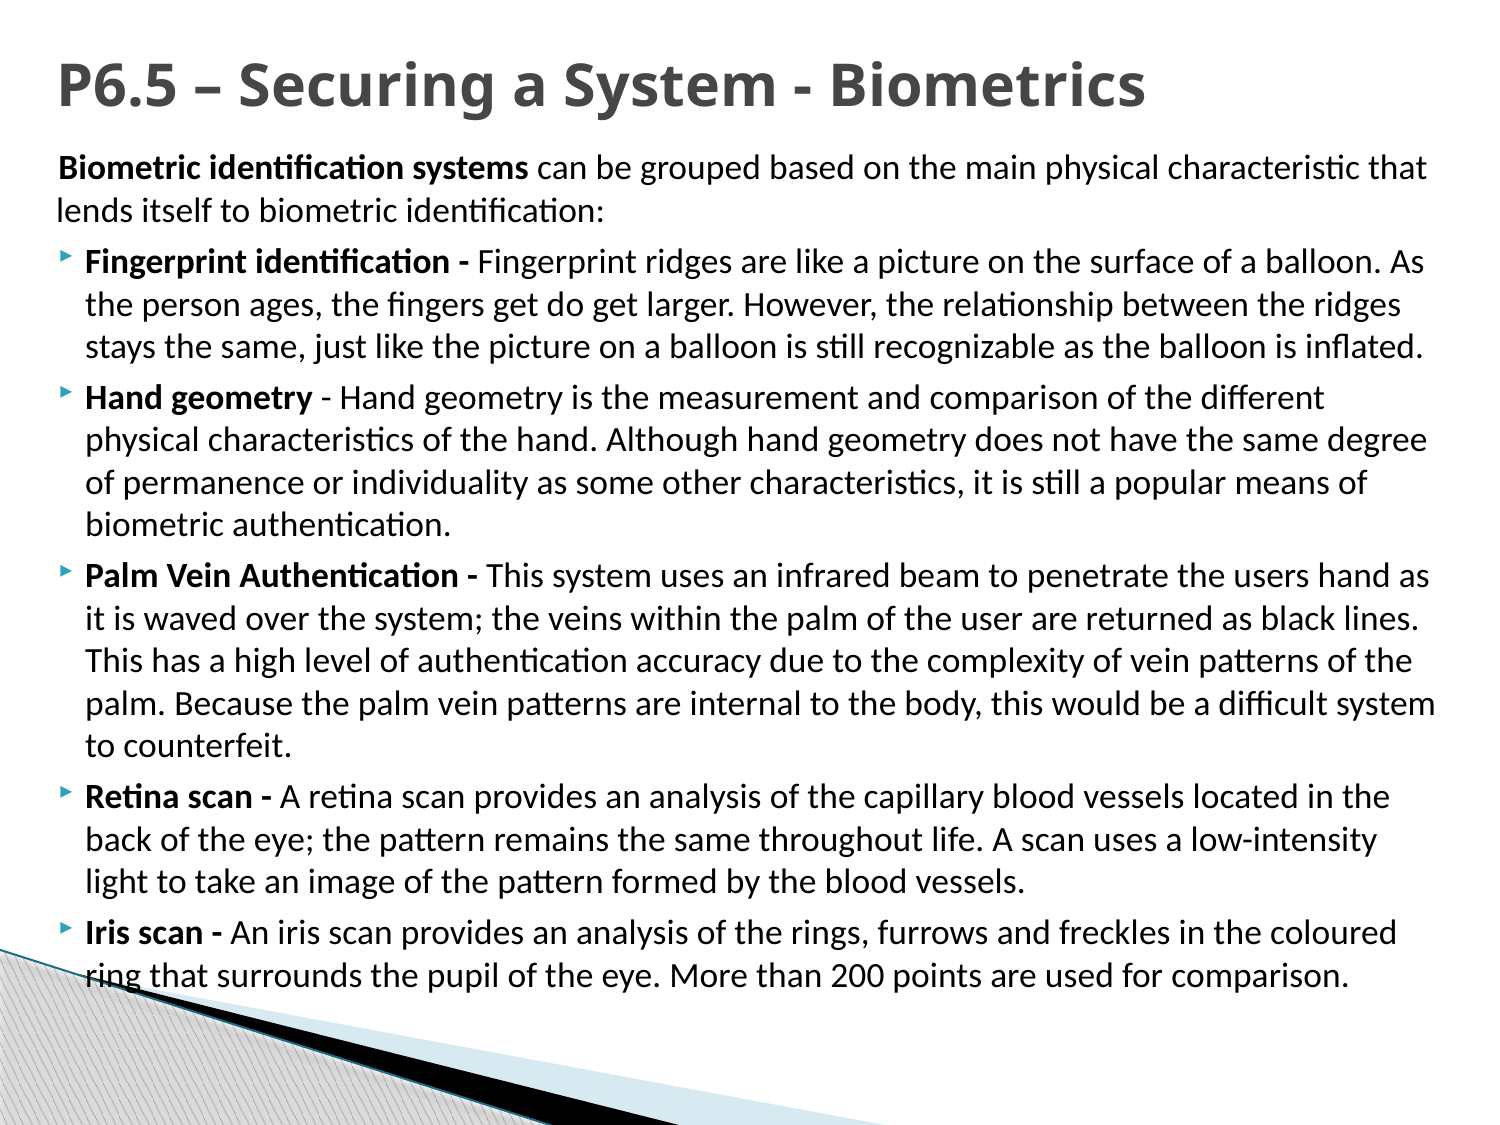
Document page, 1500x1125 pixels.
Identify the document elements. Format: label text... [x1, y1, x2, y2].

list Biometric identification systems can be grouped based on the main physical characteristic that lends itself to biometric identification: Fingerprint identification - Fingerprint ridges are like a picture on the surface of a balloon. As the person ages, the fingers get do get larger. However, the relationship between the ridges stays the same, just like the picture on a balloon is still recognizable as the balloon is inflated. Hand geometry - Hand geometry is the measurement and comparison of the different physical characteristics of the hand. Although hand geometry does not have the same degree of permanence or individuality as some other characteristics, it is still a popular means of biometric authentication. Palm Vein Authentication - This system uses an infrared beam to penetrate the users hand as it is waved over the system; the veins within the palm of the user are returned as black lines. This has a high level of authentication accuracy due to the complexity of vein patterns of the palm. Because the palm vein patterns are internal to the body, this would be a difficult system to counterfeit. Retina scan - A retina scan provides an analysis of the capillary blood vessels located in the back of the eye; the pattern remains the same throughout life. A scan uses a low-intensity light to take an image of the pattern formed by the blood vessels. Iris scan - An iris scan provides an analysis of the rings, furrows and freckles in the coloured ring that surrounds the pupil of the eye. More than 200 points are used for comparison. [41, 137, 1459, 1047]
title P6.5 – Securing a System - Biometrics [41, 19, 1392, 147]
